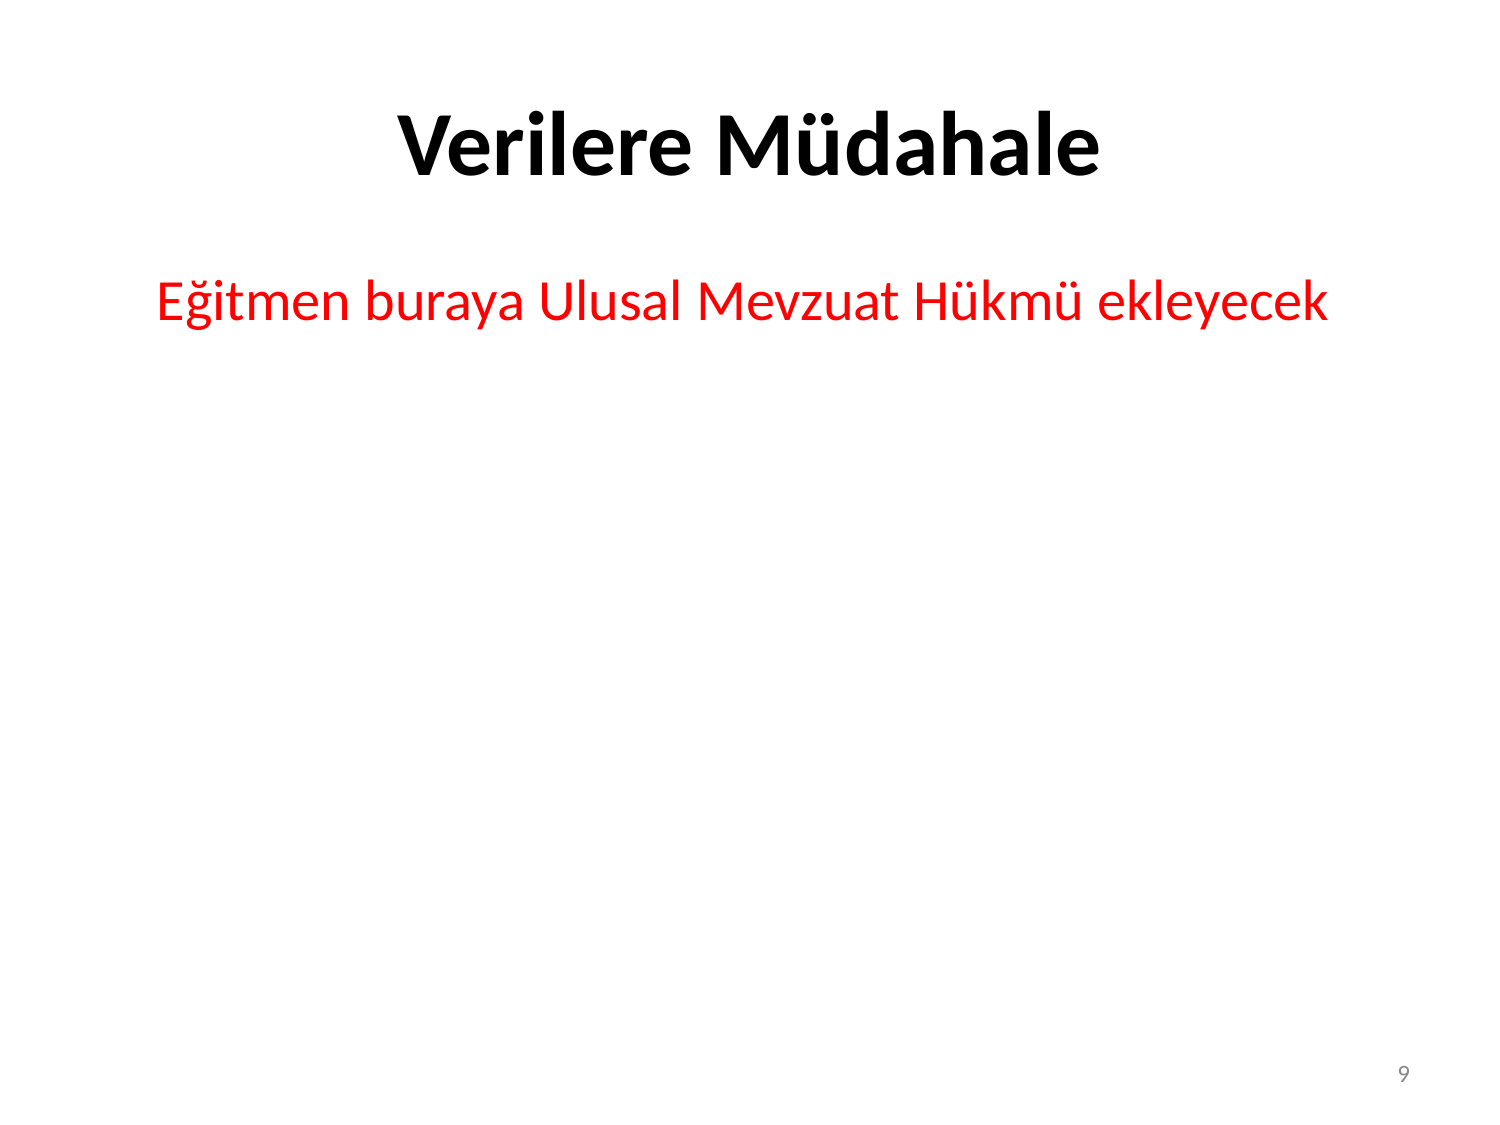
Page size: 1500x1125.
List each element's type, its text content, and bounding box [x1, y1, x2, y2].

slide_number 9 [1074, 1042, 1425, 1103]
list Eğitmen buraya Ulusal Mevzuat Hükmü ekleyecek [75, 262, 1425, 1005]
title Verilere Müdahale [75, 45, 1425, 233]
